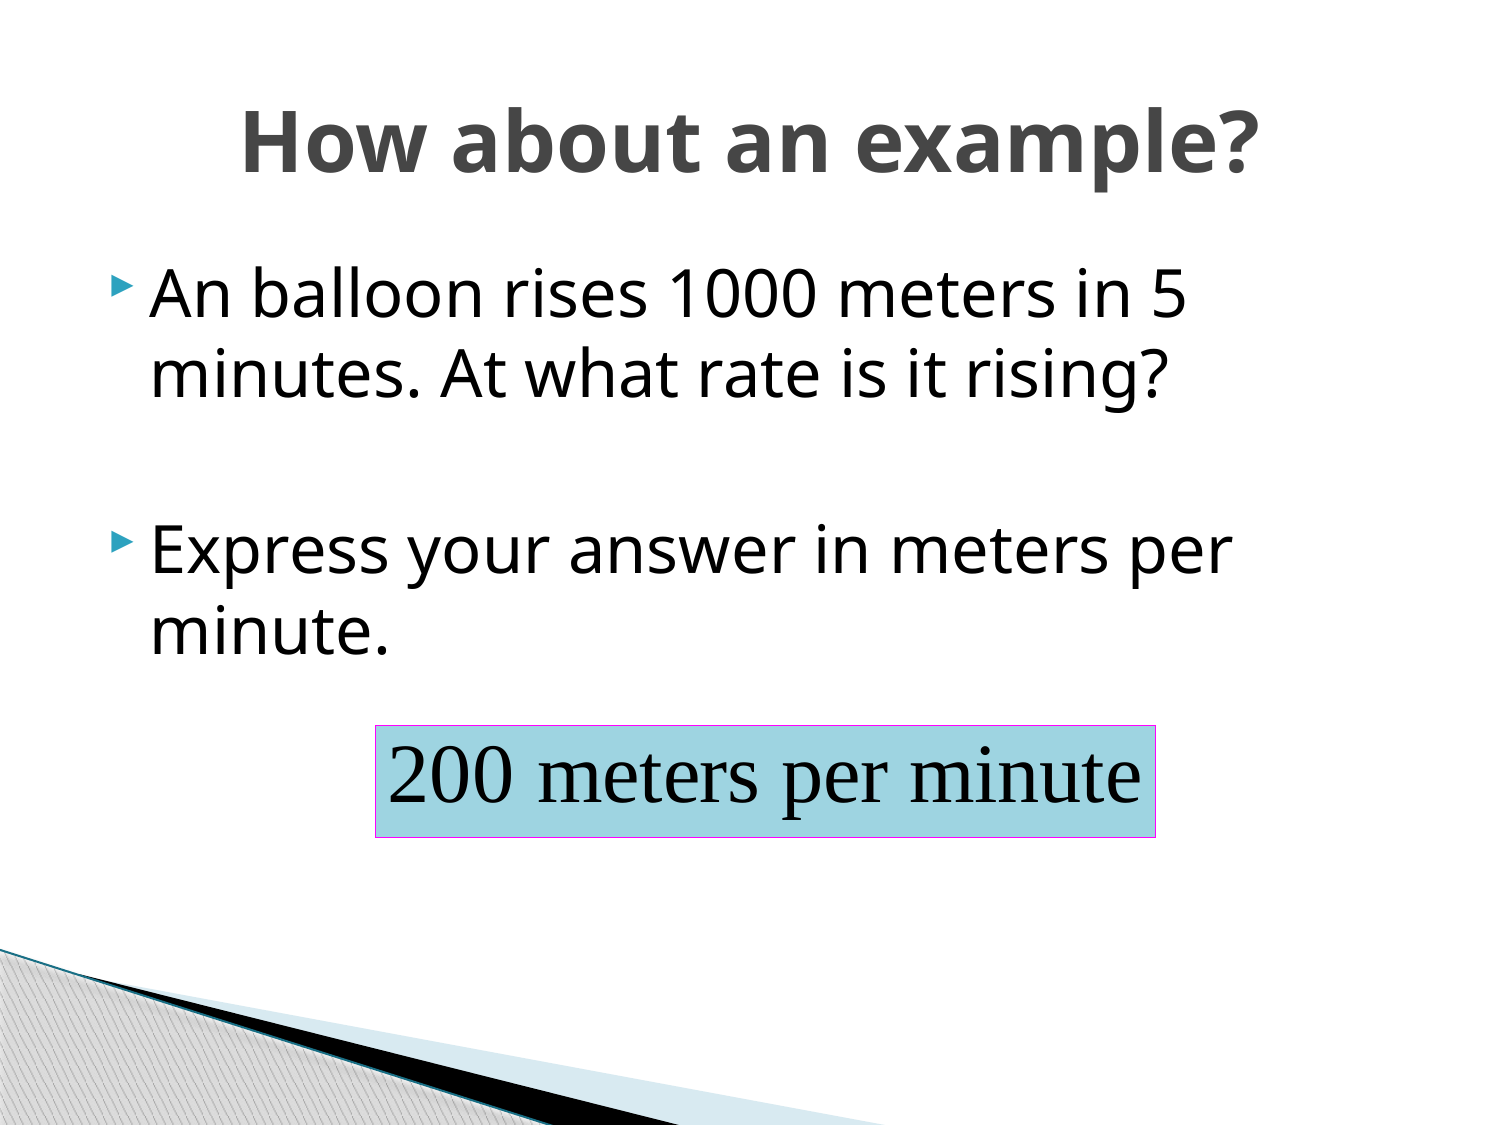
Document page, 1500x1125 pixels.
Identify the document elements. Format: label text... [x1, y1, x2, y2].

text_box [374, 724, 1156, 838]
title How about an example? [75, 45, 1425, 233]
list An balloon rises 1000 meters in 5 minutes. At what rate is it rising? Express your answer in meters per minute. [75, 243, 1425, 986]
